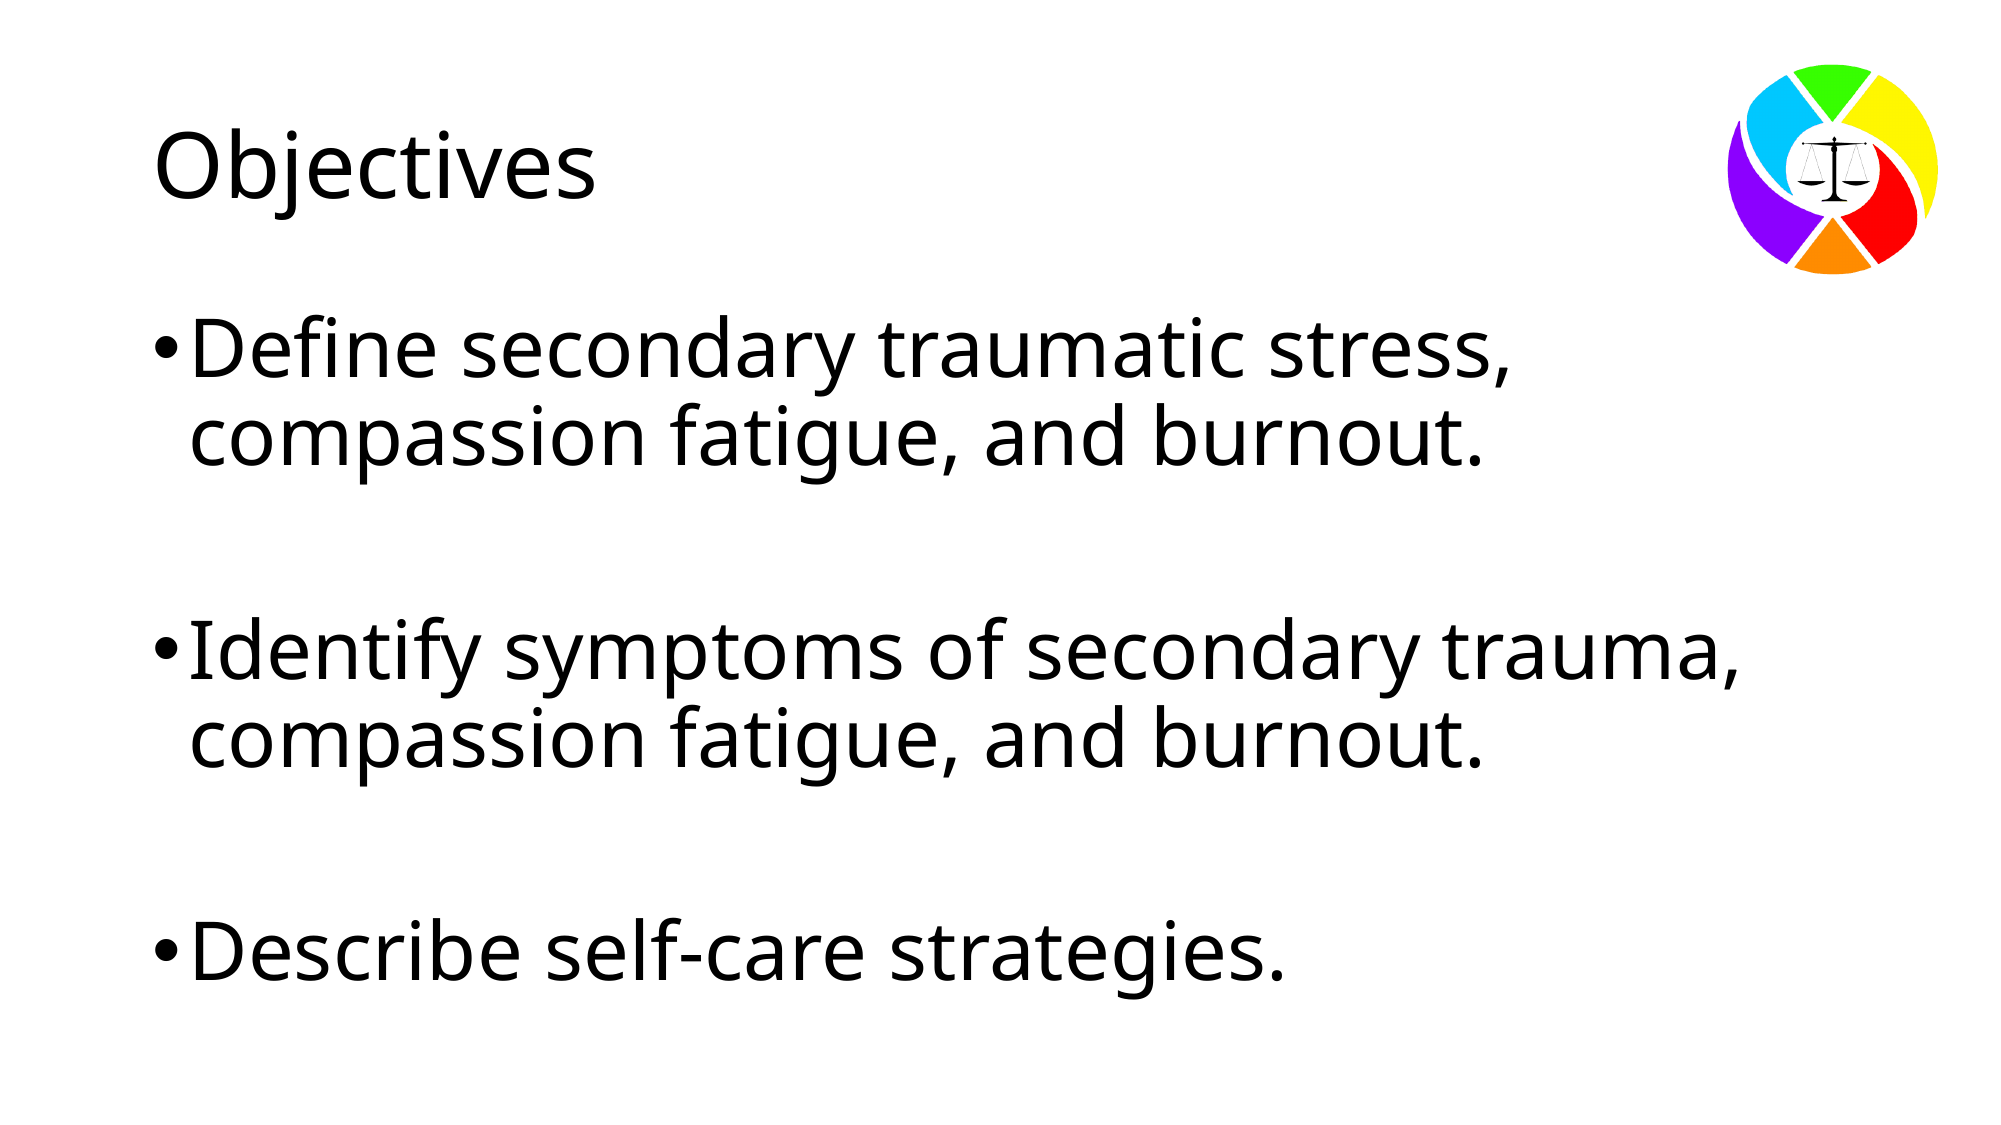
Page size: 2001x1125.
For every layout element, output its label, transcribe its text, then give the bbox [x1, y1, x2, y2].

title Objectives [137, 59, 1675, 278]
picture [1694, 29, 1973, 308]
list Define secondary traumatic stress, compassion fatigue, and burnout. Identify symptoms of secondary trauma, compassion fatigue, and burnout. Describe self-care strategies. [137, 299, 1863, 1014]
